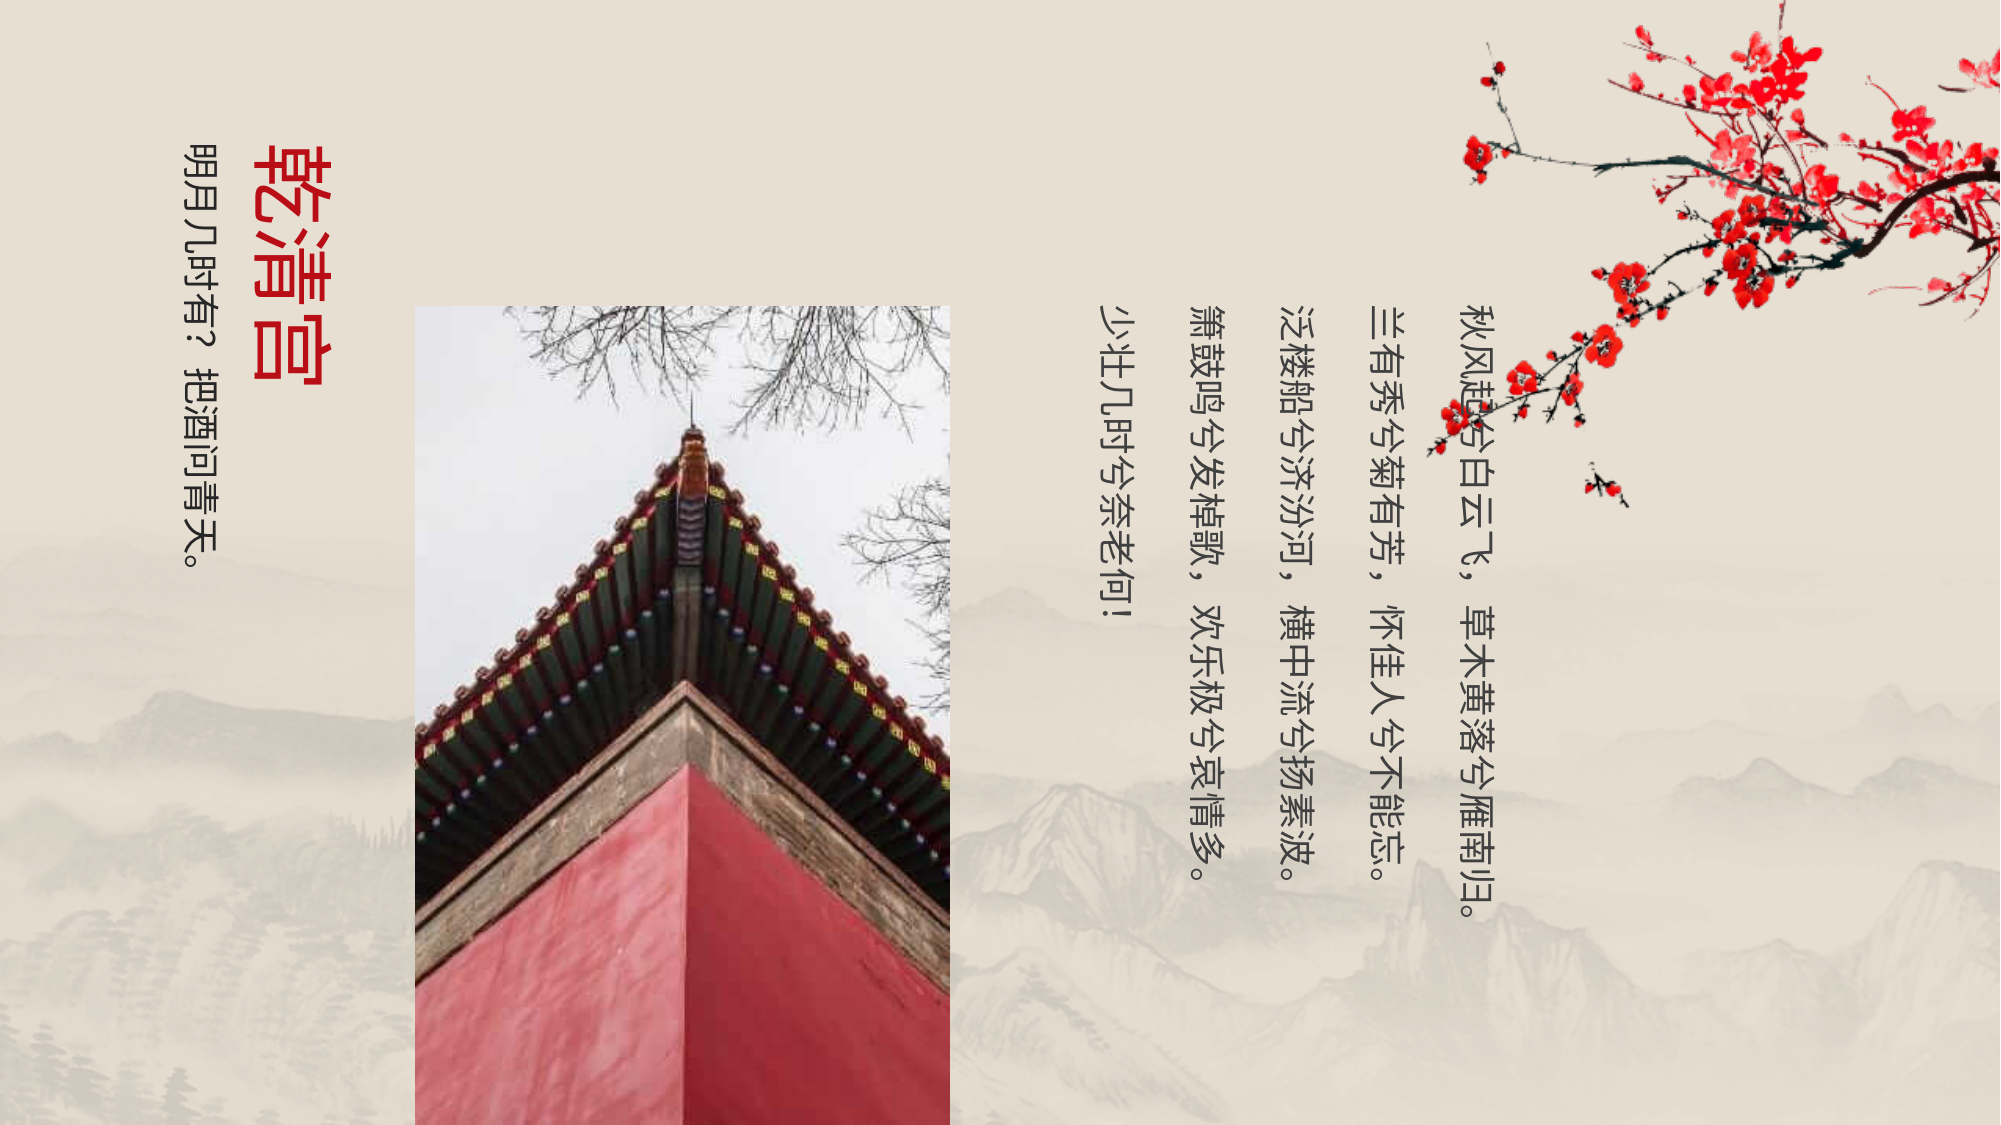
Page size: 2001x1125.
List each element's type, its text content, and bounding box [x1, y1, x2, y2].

picture [0, 0, 2000, 1125]
text_box 秋风起兮白云飞，草木黄落兮雁南归。 兰有秀兮菊有芳，怀佳人兮不能忘。 泛楼船兮济汾河，横中流兮扬素波。 箫鼓鸣兮发棹歌，欢乐极兮哀情多。 少壮几时兮奈老何！ [1068, 289, 1554, 1125]
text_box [156, 127, 352, 617]
